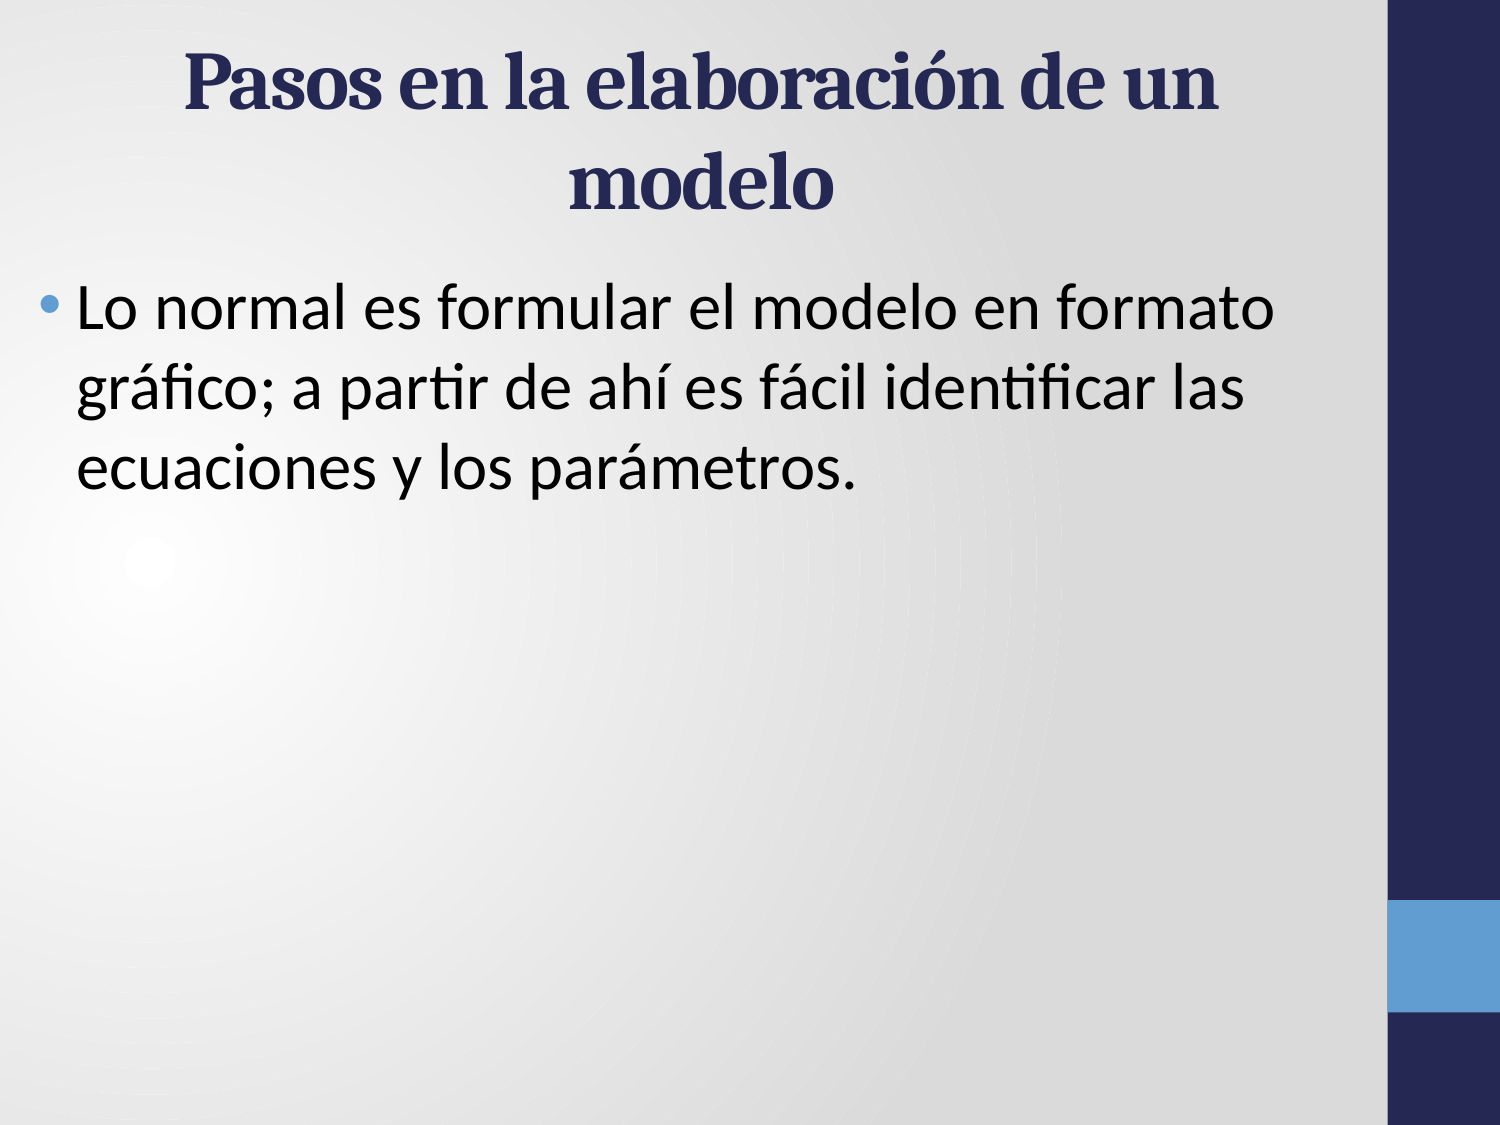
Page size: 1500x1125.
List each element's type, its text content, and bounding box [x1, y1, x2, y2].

list Lo normal es formular el modelo en formato gráfico; a partir de ahí es fácil identificar las ecuaciones y los parámetros. [4, 255, 1399, 1125]
title Pasos en la elaboración de un modelo [76, 90, 1327, 255]
